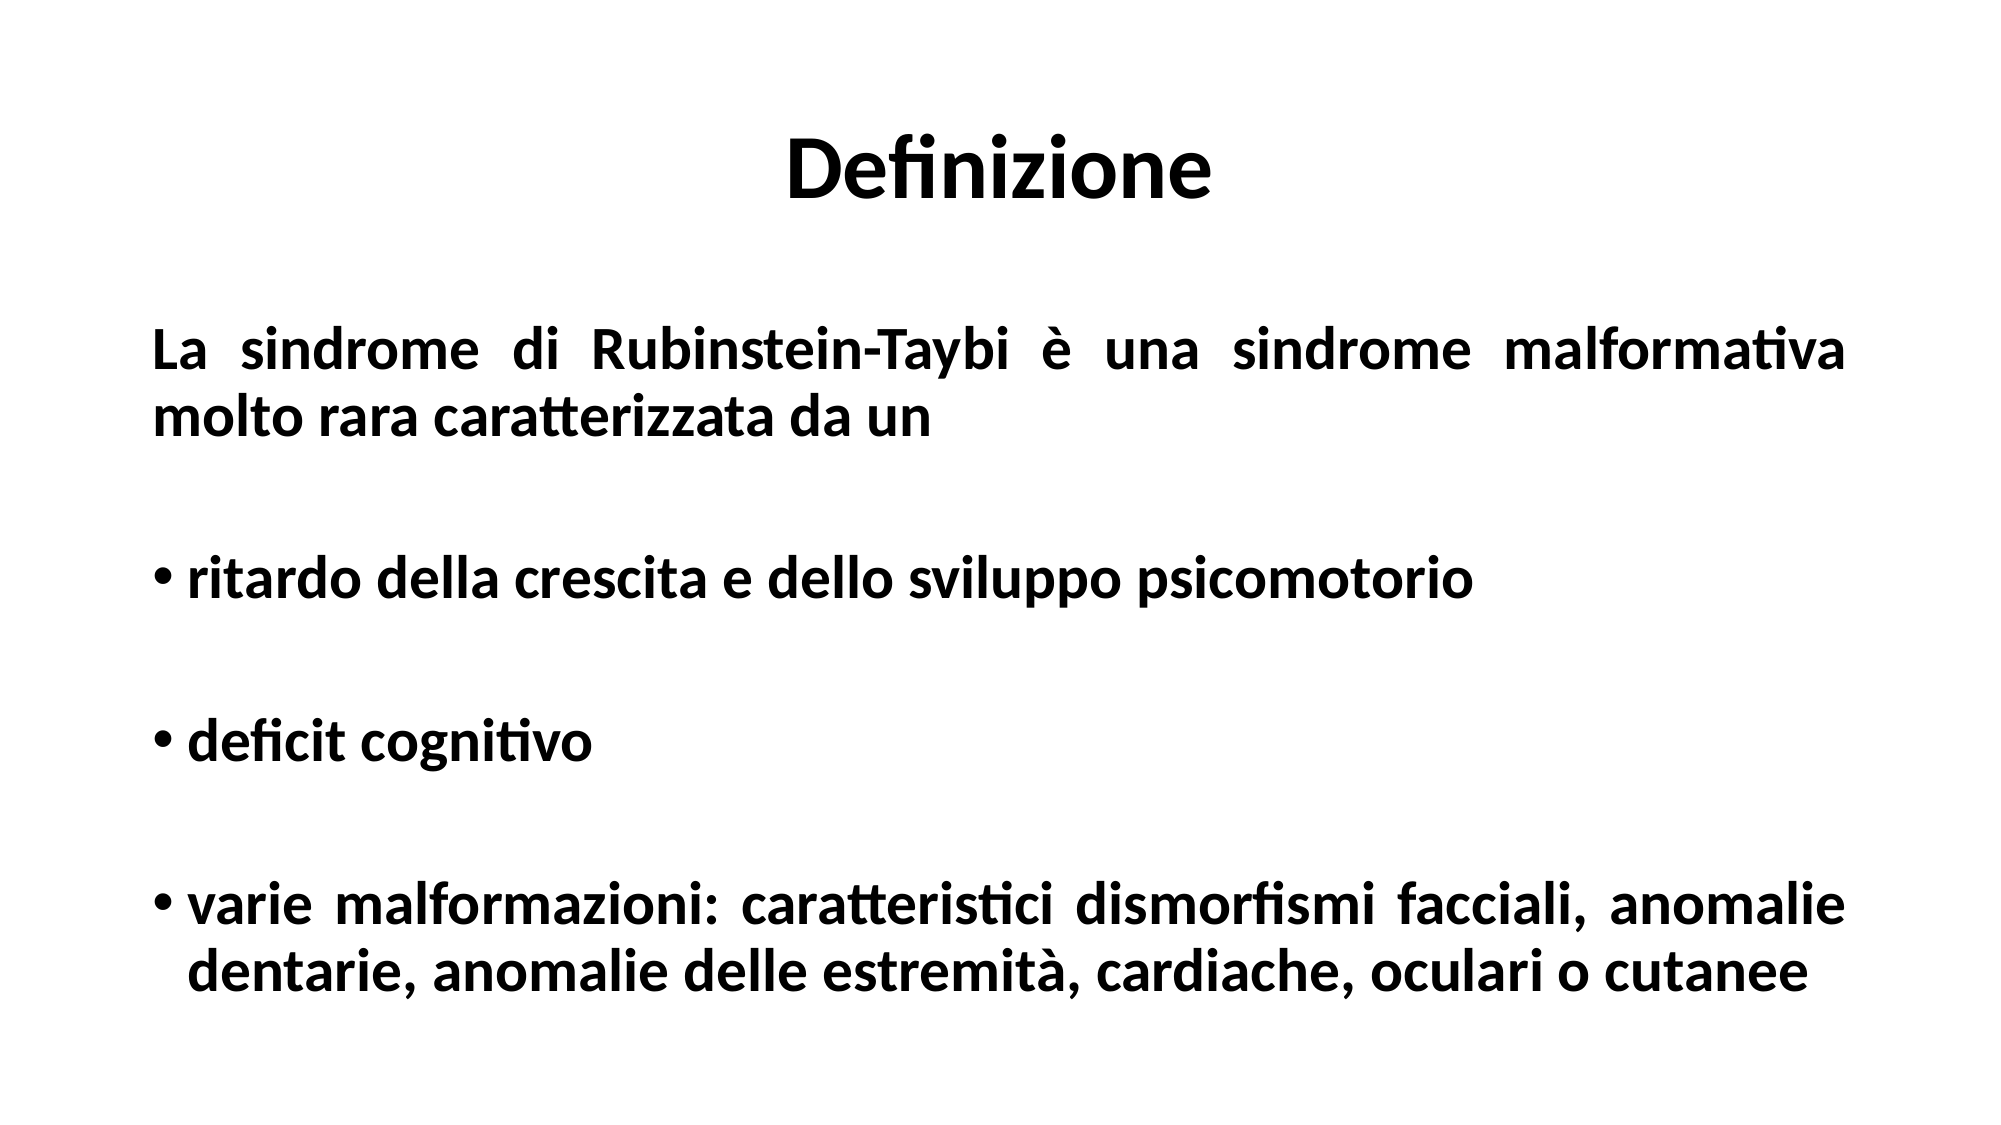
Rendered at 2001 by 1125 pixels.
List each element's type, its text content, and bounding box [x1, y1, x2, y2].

title Definizione [137, 59, 1863, 261]
list La sindrome di Rubinstein-Taybi è una sindrome malformativa molto rara caratterizzata da un ritardo della crescita e dello sviluppo psicomotorio deficit cognitivo varie malformazioni: caratteristici dismorfismi facciali, anomalie dentarie, anomalie delle estremità, cardiache, oculari o cutanee [137, 261, 1863, 1066]
